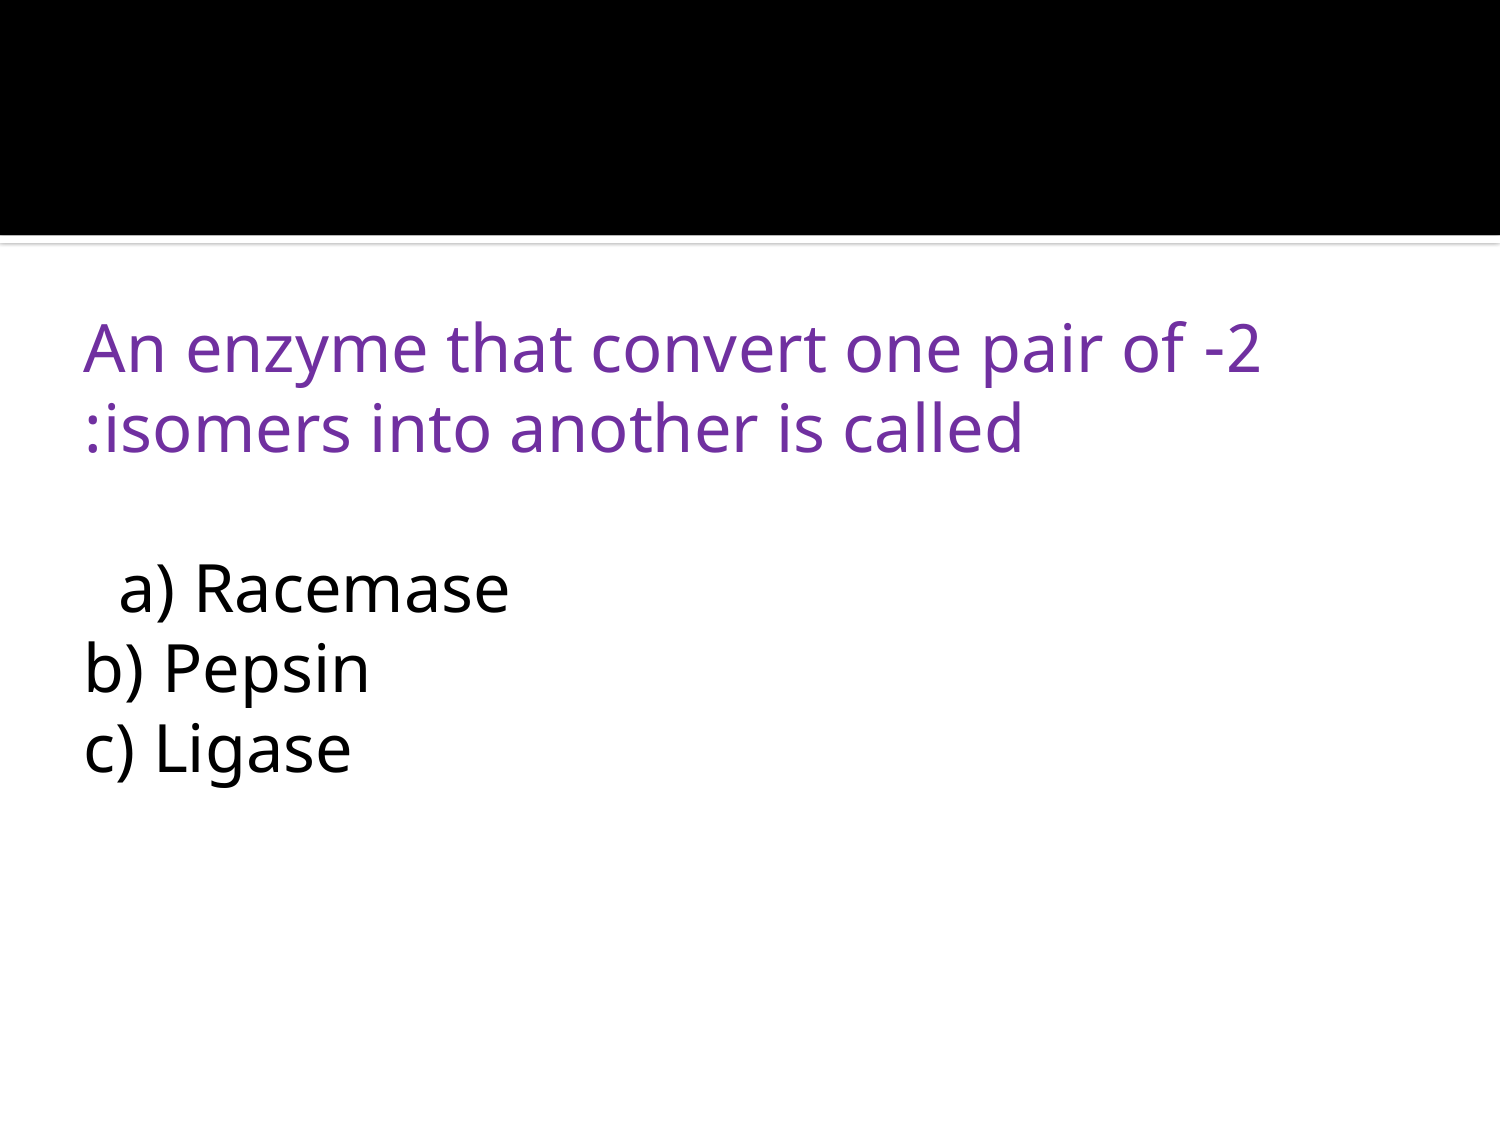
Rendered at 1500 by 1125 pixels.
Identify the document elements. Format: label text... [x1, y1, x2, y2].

list 2- An enzyme that convert one pair of isomers into another is called: a) Racemase b) Pepsin c) Ligase [75, 291, 1425, 1050]
